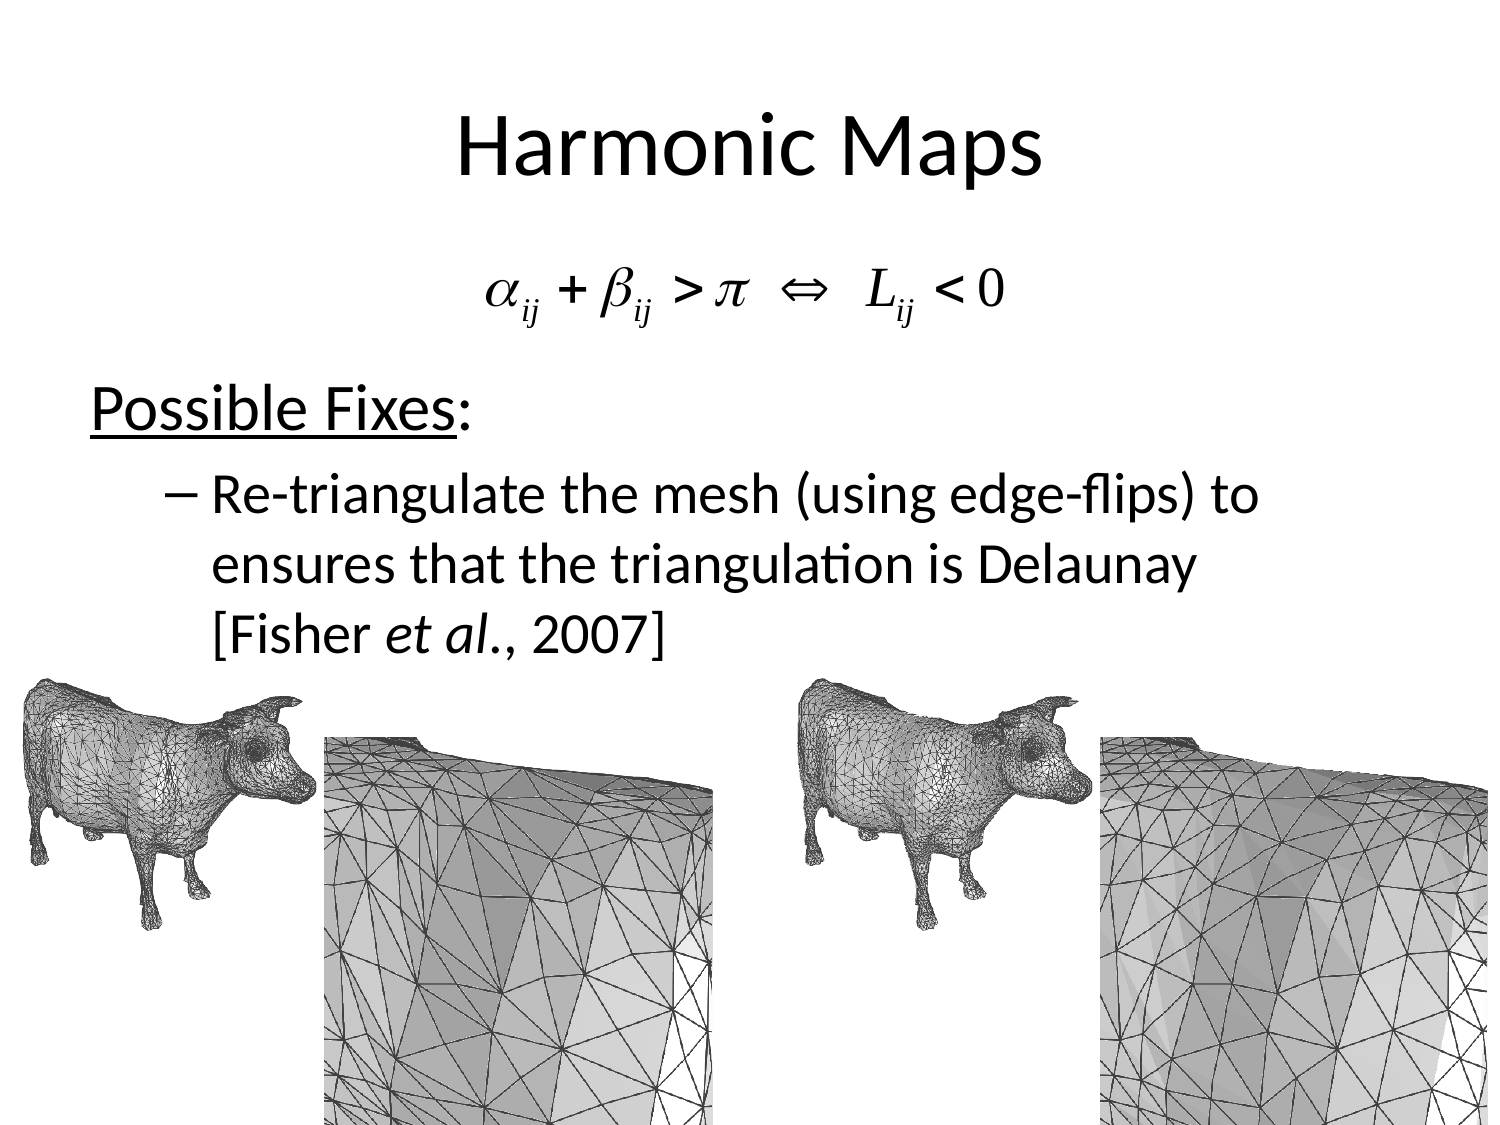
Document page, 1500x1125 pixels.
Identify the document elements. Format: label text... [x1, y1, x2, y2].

list Possible Fixes: Re-triangulate the mesh (using edge-flips) to ensures that the triangulation is Delaunay [Fisher et al., 2007] [75, 262, 1425, 1125]
picture [1099, 737, 1488, 1125]
title Harmonic Maps [75, 45, 1425, 233]
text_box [774, 623, 1102, 951]
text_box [0, 623, 327, 951]
picture [324, 737, 713, 1125]
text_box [477, 249, 1015, 341]
